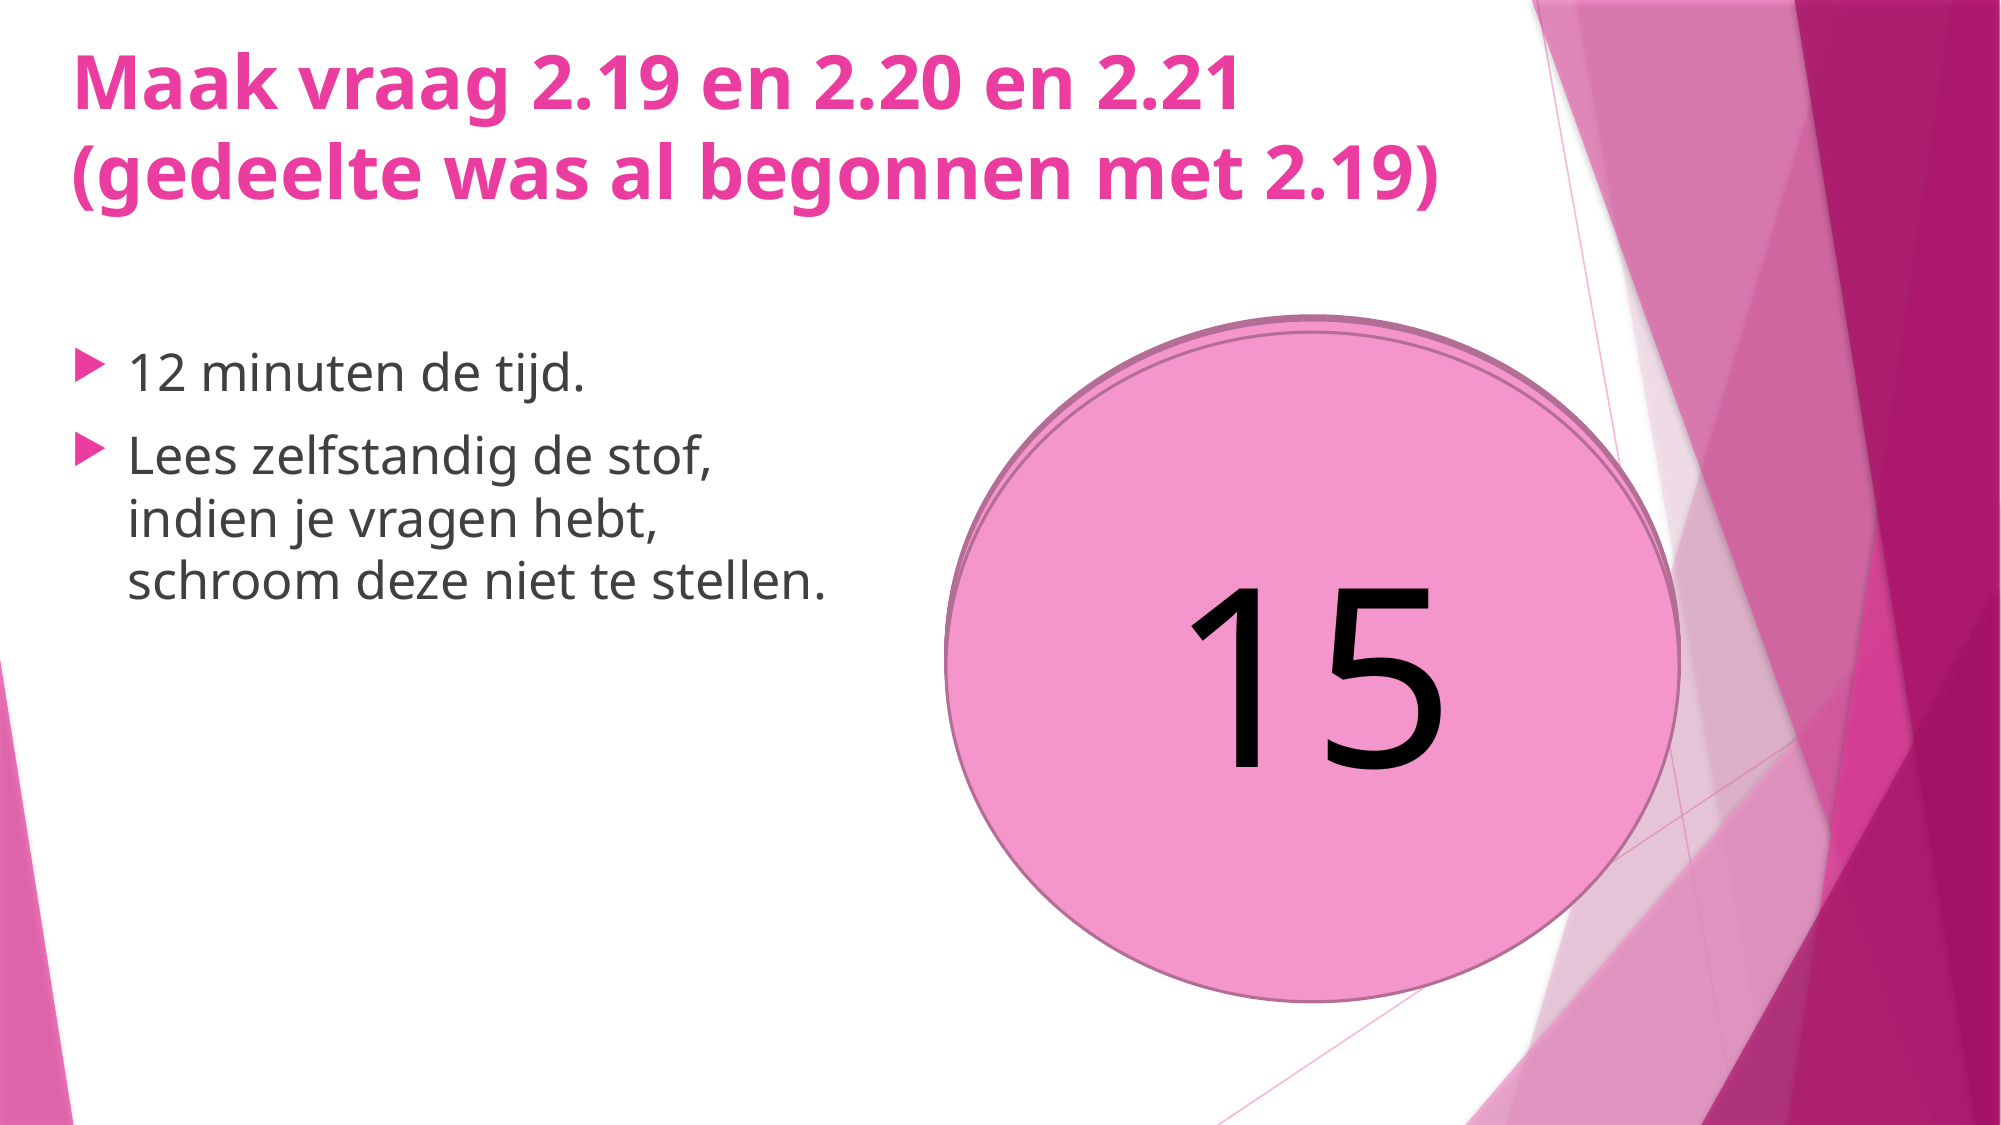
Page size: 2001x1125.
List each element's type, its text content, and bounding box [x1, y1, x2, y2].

text_box 10 [959, 314, 1668, 562]
list 12 minuten de tijd. Lees zelfstandig de stof, indien je vragen hebt, schroom deze niet te stellen. [56, 332, 865, 1112]
title Maak vraag 2.19 en 2.20 en 2.21 (gedeelte was al begonnen met 2.19) [56, 27, 1522, 319]
text_box 14 [944, 318, 1681, 648]
text_box 15 [944, 330, 1681, 1004]
